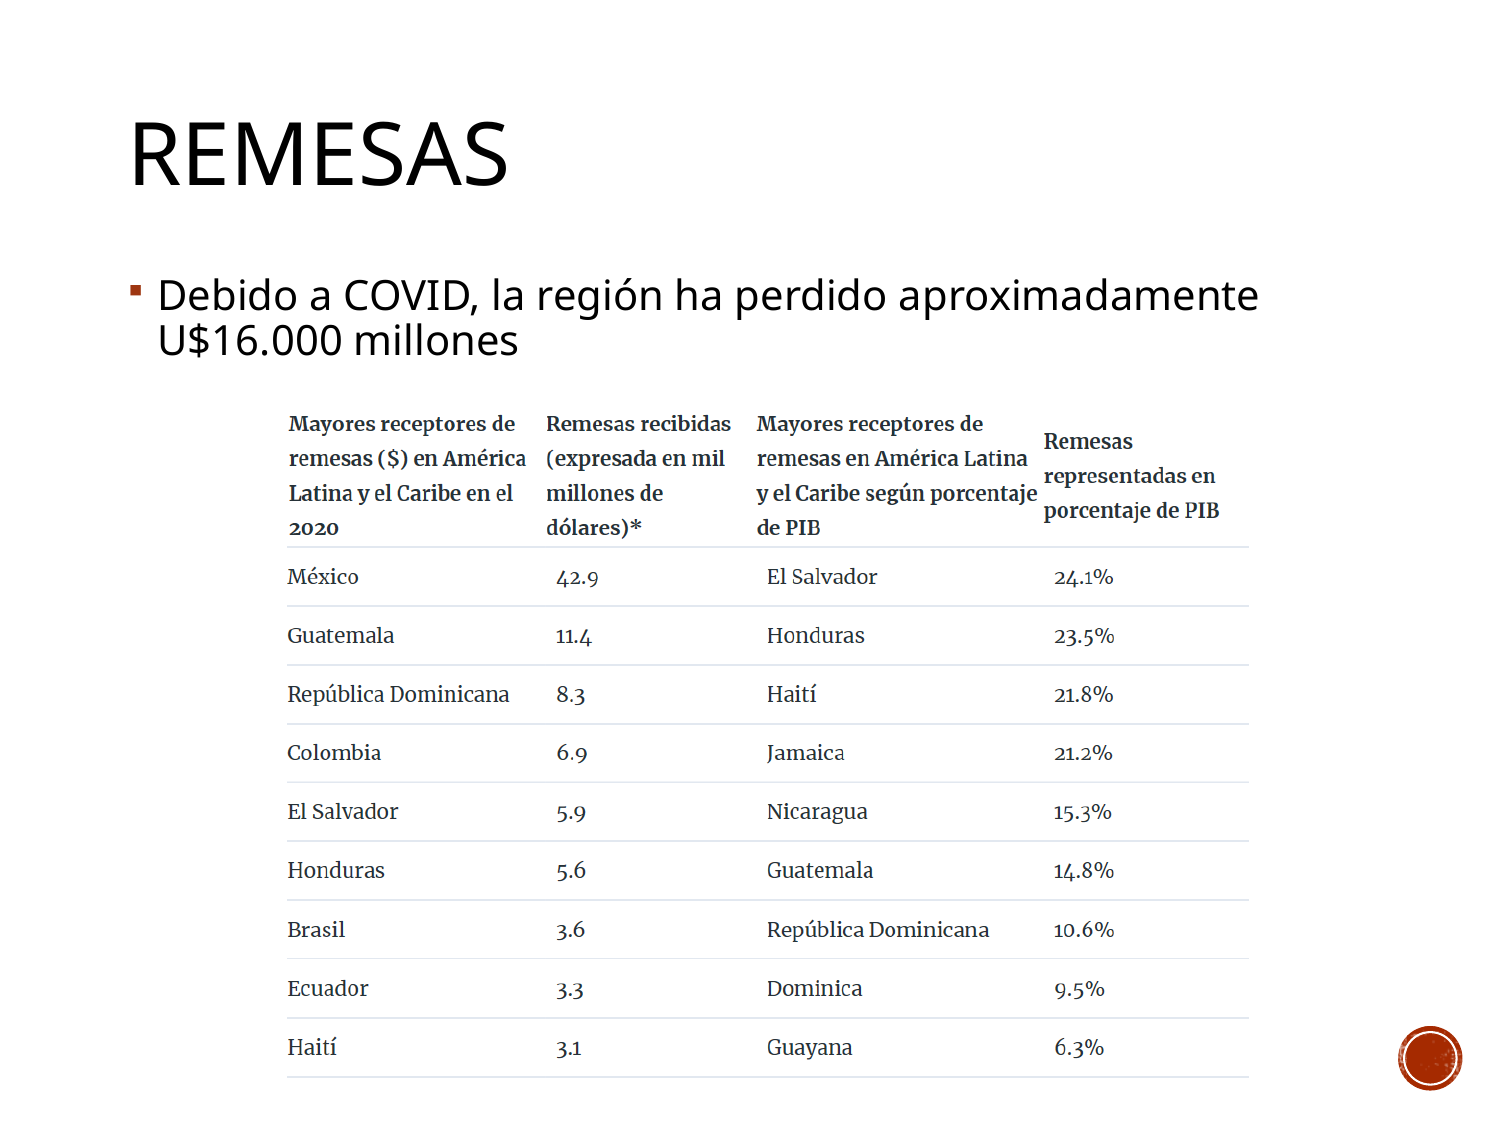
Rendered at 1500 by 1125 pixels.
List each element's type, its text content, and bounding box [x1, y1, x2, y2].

list Debido a COVID, la región ha perdido aproximadamente U$16.000 millones [112, 267, 1388, 1013]
title remesas [112, 25, 1388, 267]
picture [277, 408, 1258, 1079]
